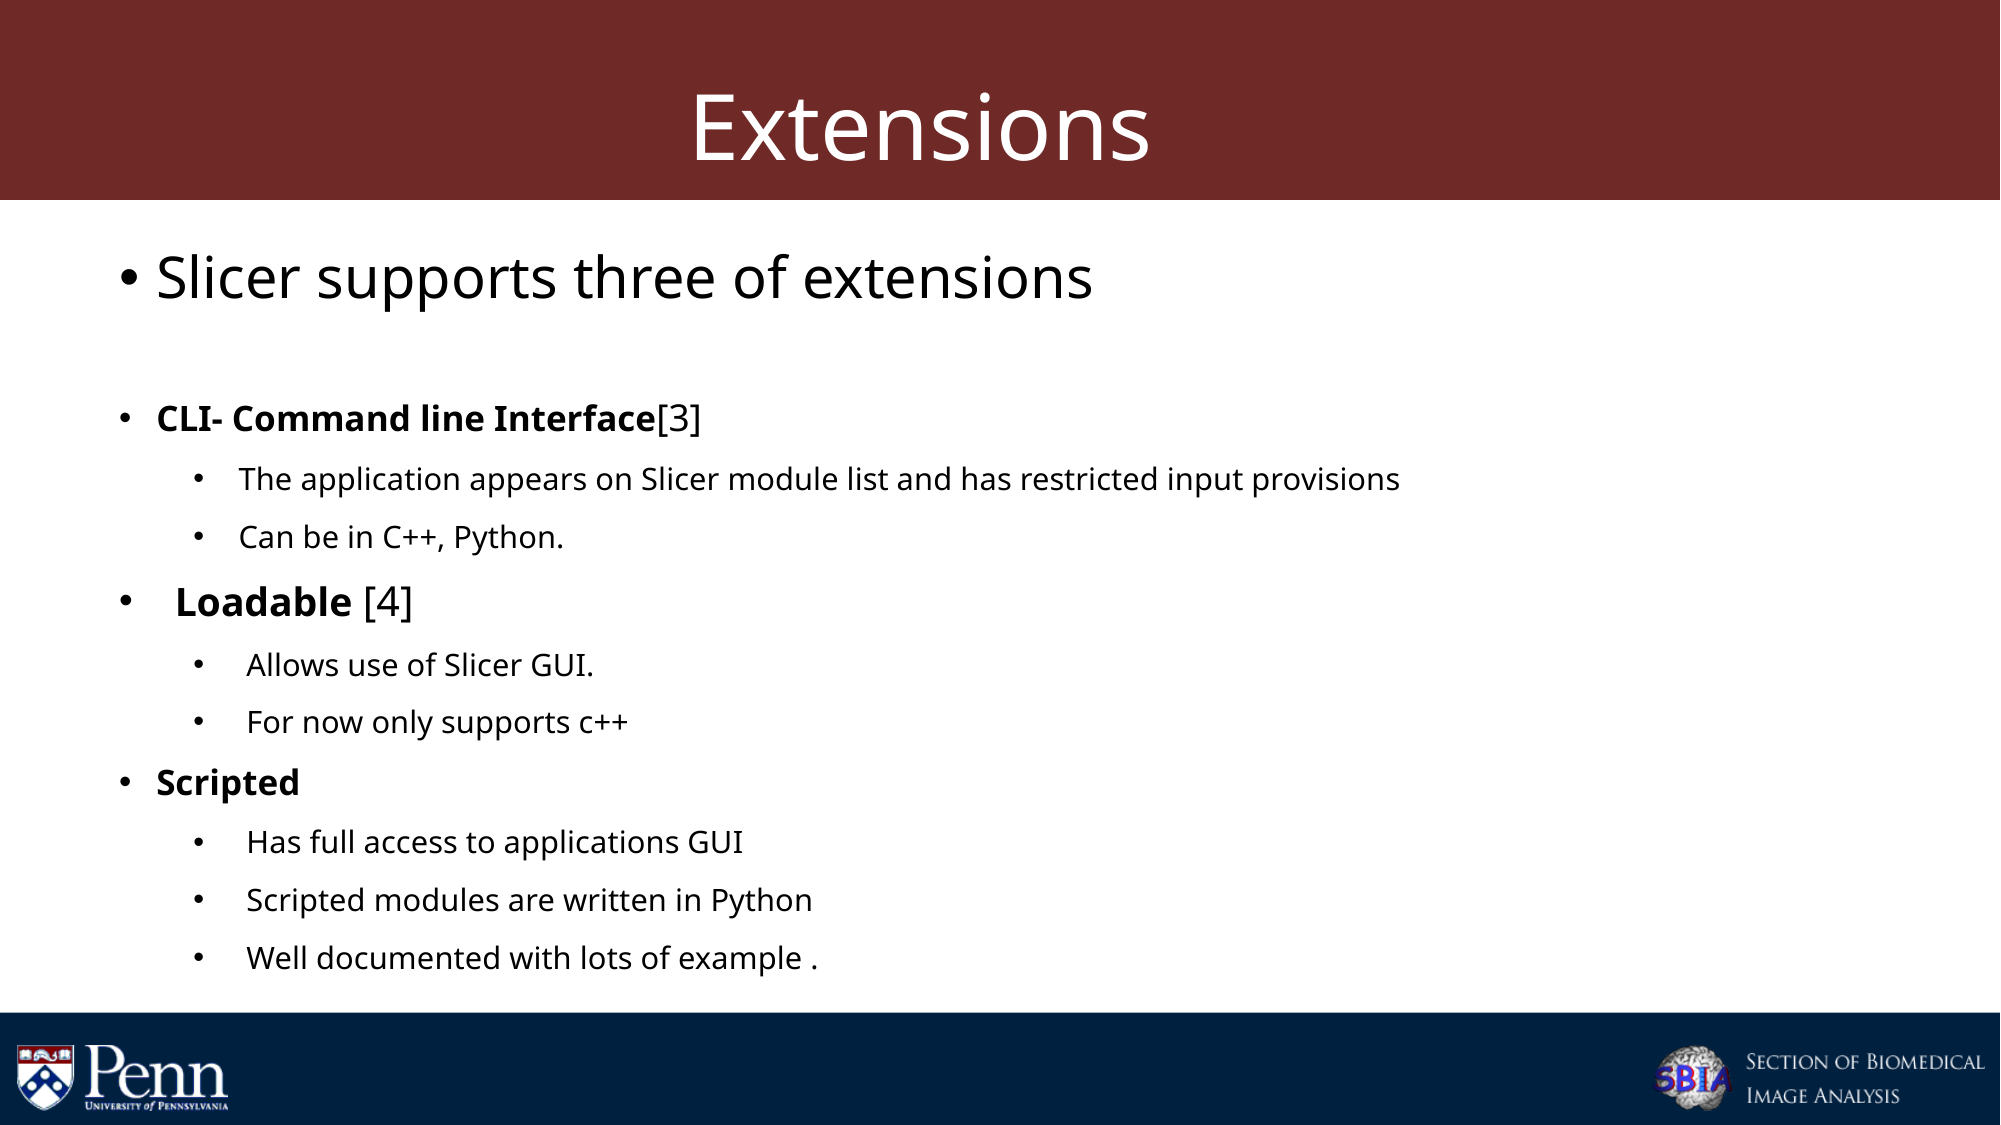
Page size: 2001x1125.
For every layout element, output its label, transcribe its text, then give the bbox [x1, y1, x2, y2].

picture [1652, 1044, 1985, 1112]
title Extensions [286, 20, 1555, 188]
list Slicer supports three of extensions CLI- Command line Interface[3] The application appears on Slicer module list and has restricted input provisions Can be in C++, Python. Loadable [4] Allows use of Slicer GUI. For now only supports c++ Scripted Has full access to applications GUI Scripted modules are written in Python Well documented with lots of example . [104, 241, 1505, 989]
picture [17, 1045, 228, 1111]
